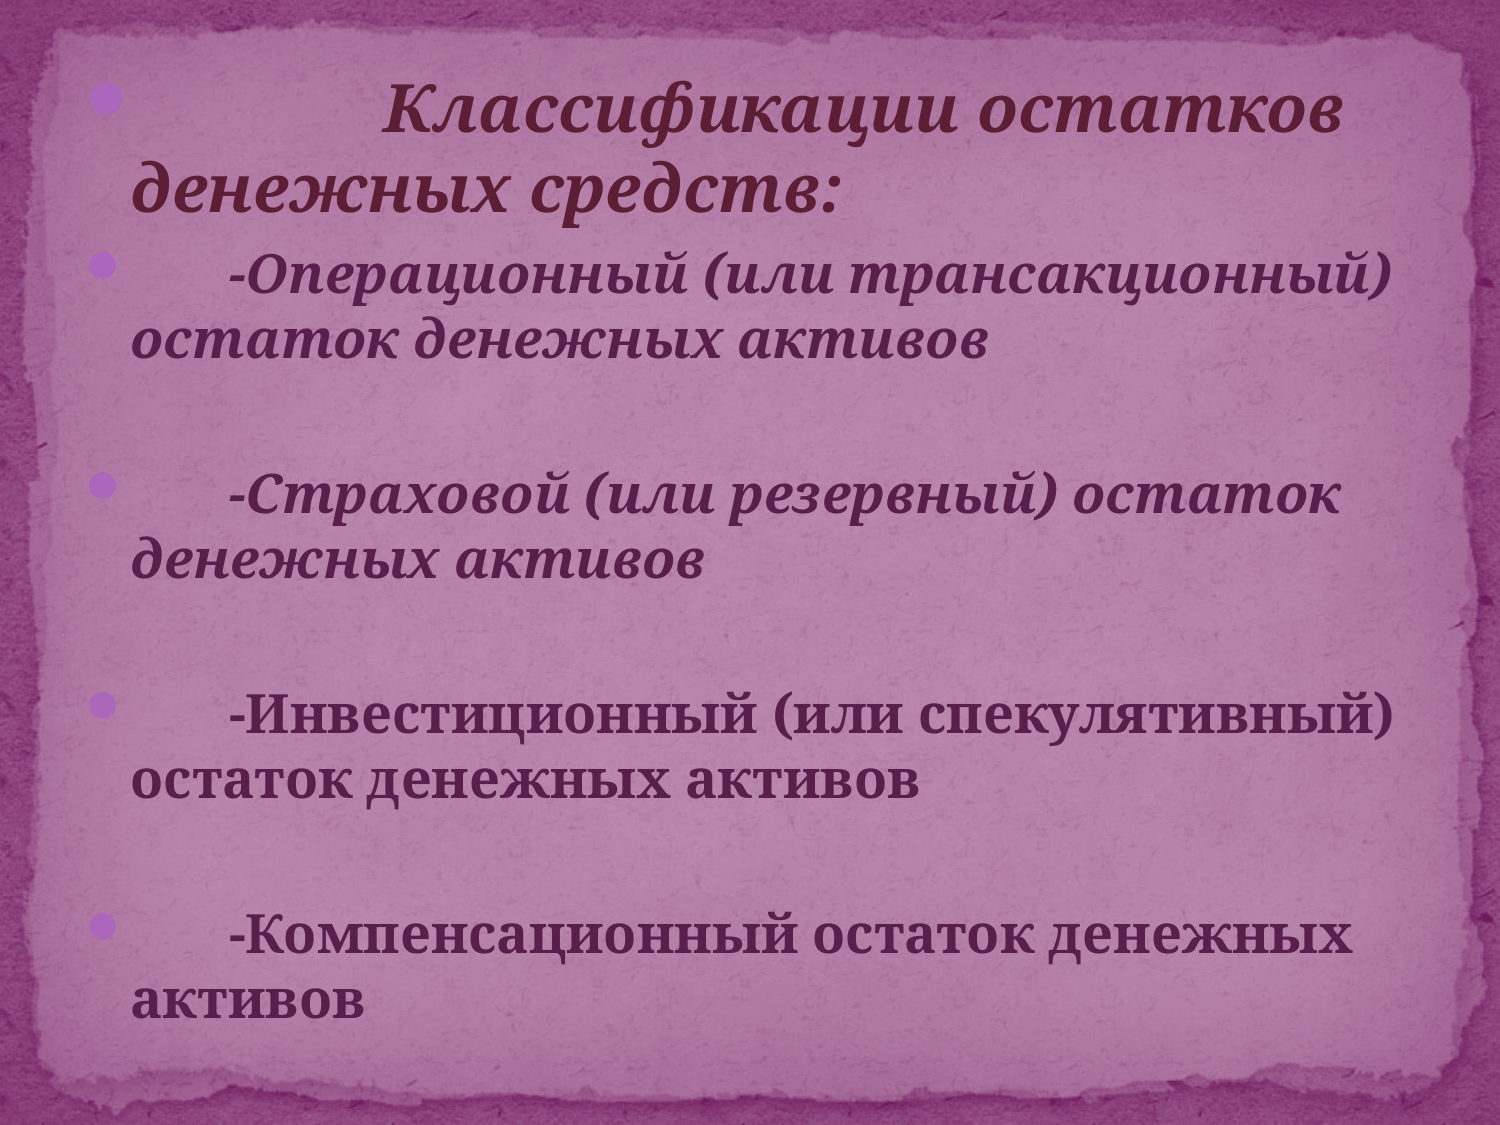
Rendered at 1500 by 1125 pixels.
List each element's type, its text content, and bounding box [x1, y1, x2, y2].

list Классификации остатков денежных средств: -Операционный (или трансакционный) остаток денежных активов -Страховой (или резервный) остаток денежных активов -Инвестиционный (или спекулятивный) остаток денежных активов -Компенсационный остаток денежных активов [70, 58, 1421, 1067]
